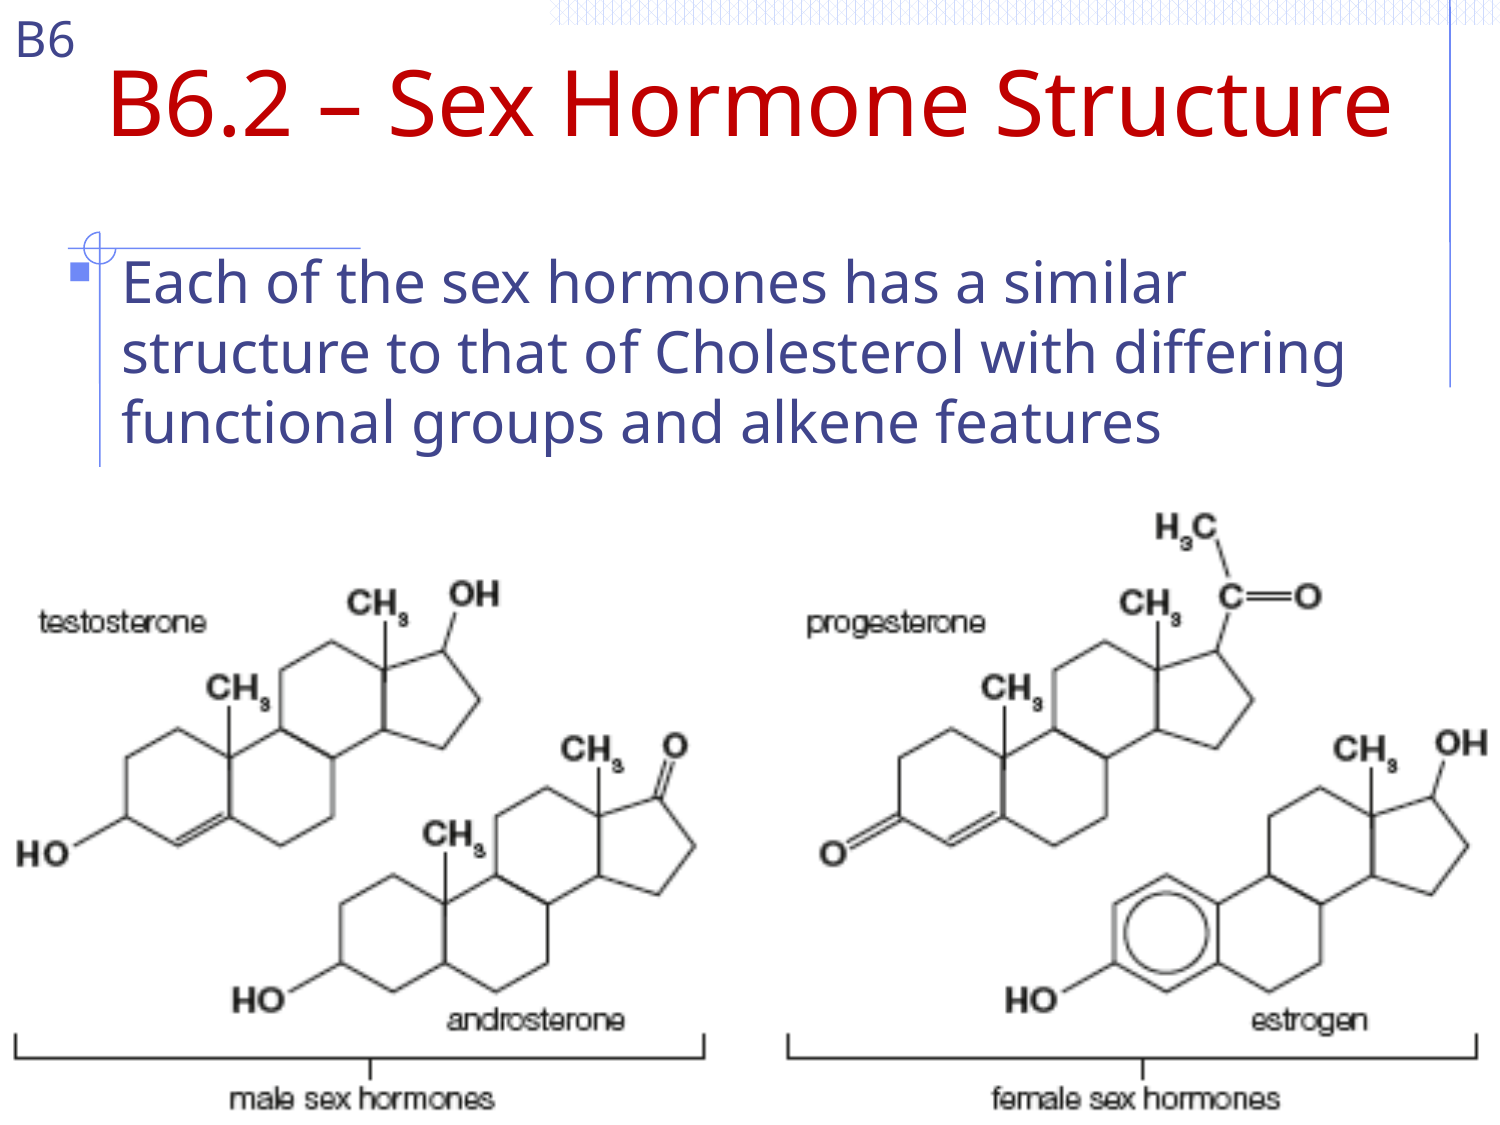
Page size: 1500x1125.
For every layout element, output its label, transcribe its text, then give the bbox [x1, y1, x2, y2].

list Each of the sex hormones has a similar structure to that of Cholesterol with differing functional groups and alkene features [49, 237, 1463, 465]
picture [0, 466, 1500, 1125]
title B6.2 – Sex Hormone Structure [37, 24, 1463, 163]
